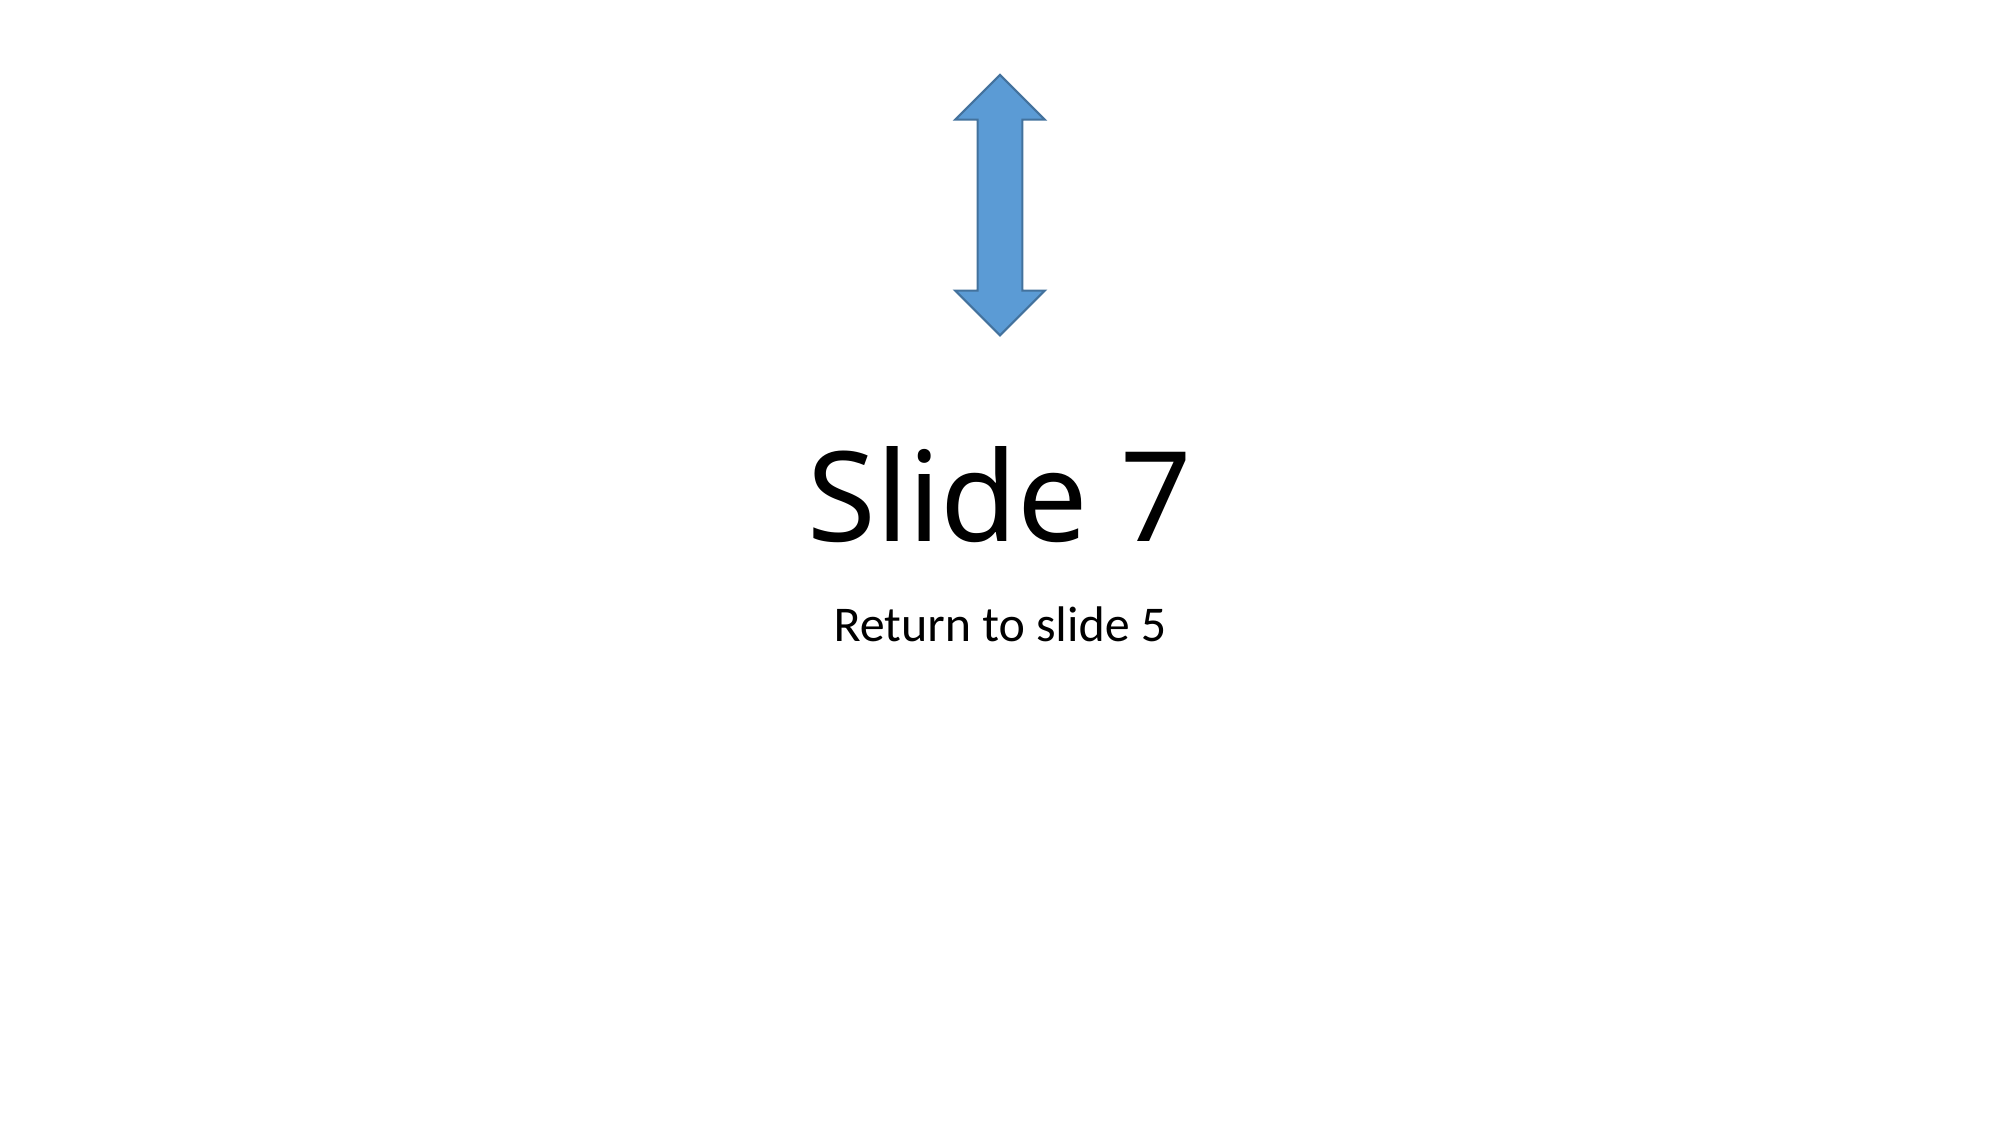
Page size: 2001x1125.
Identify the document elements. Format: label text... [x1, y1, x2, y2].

title Slide 7 [249, 184, 1750, 576]
subtitle Return to slide 5 [249, 590, 1750, 863]
text_box [952, 73, 1048, 337]
